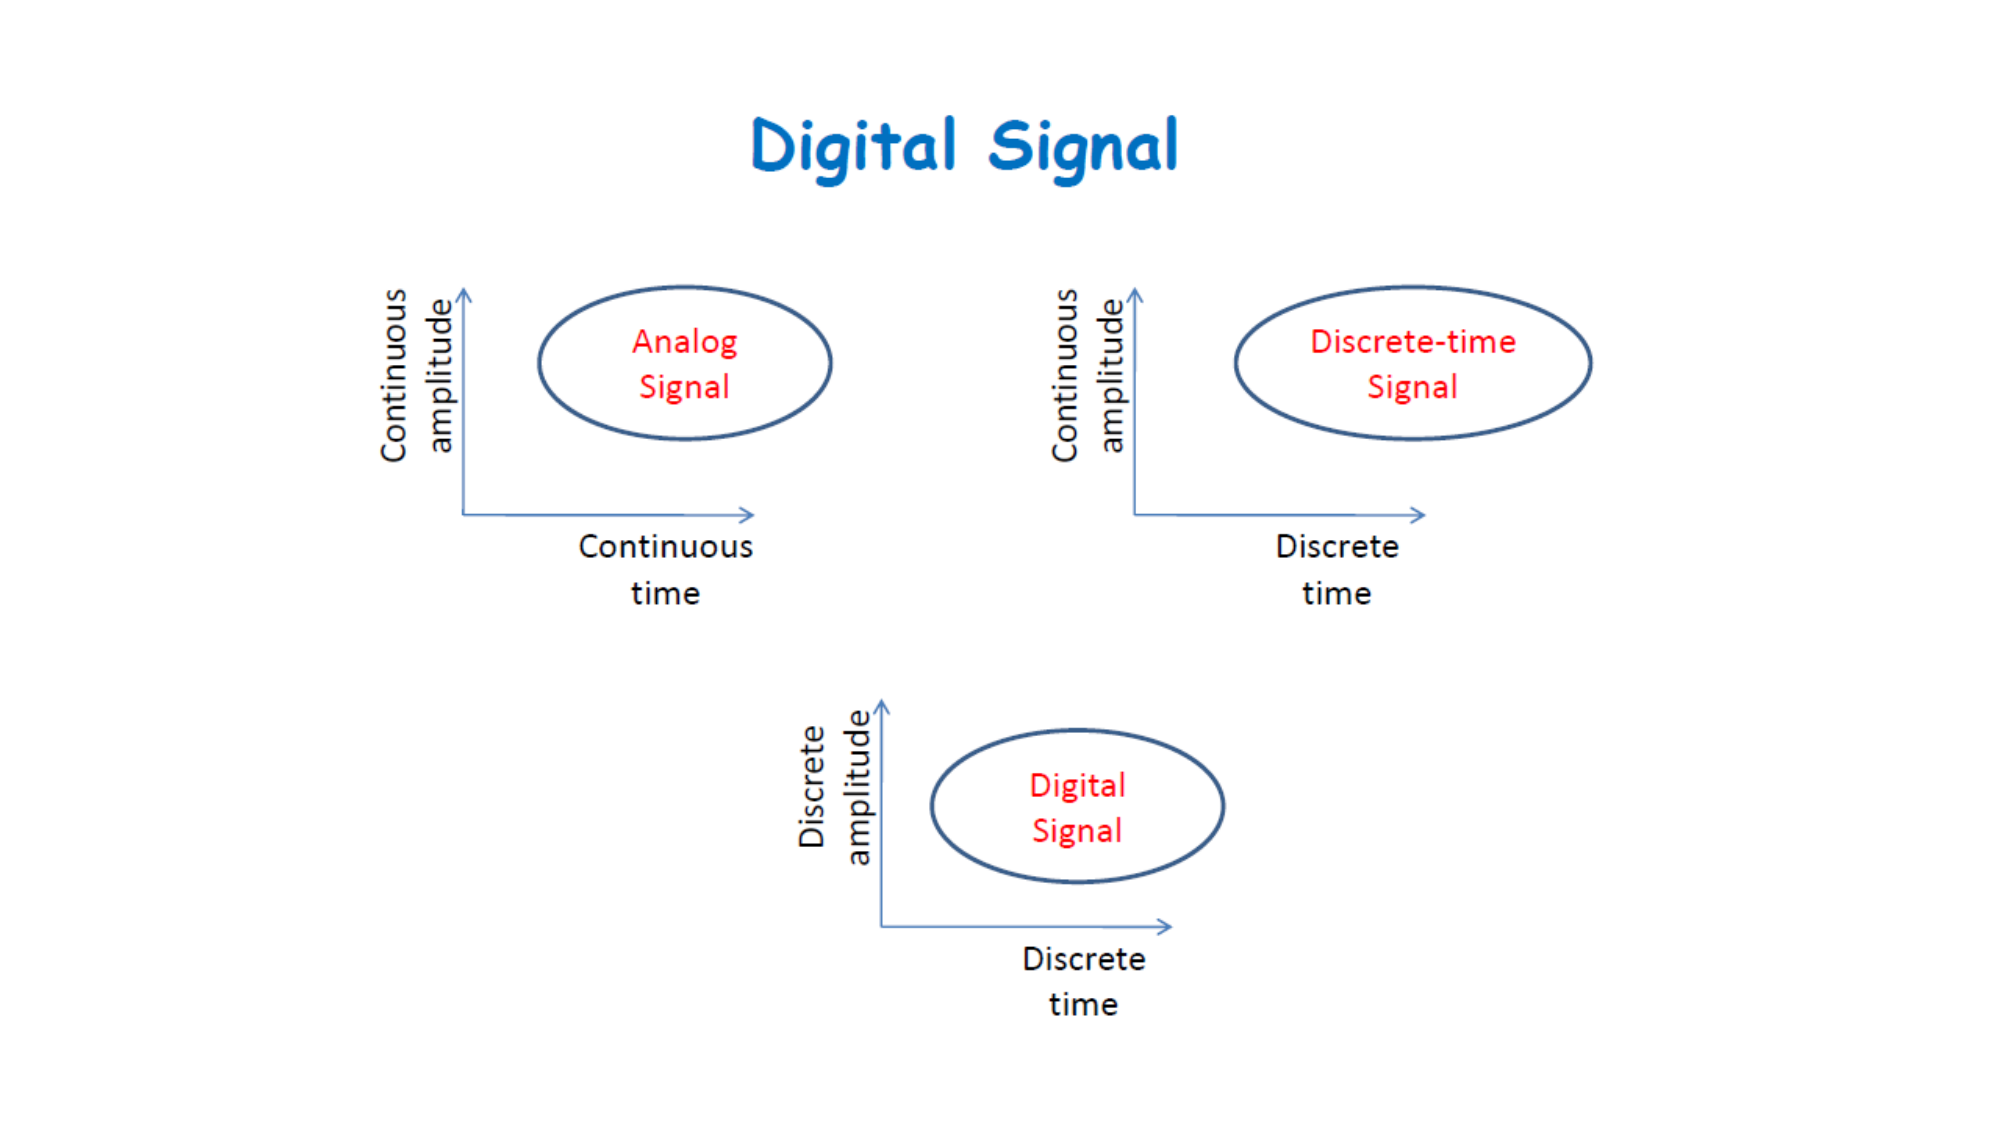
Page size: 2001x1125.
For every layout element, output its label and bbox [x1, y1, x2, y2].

picture [312, 78, 1688, 1047]
